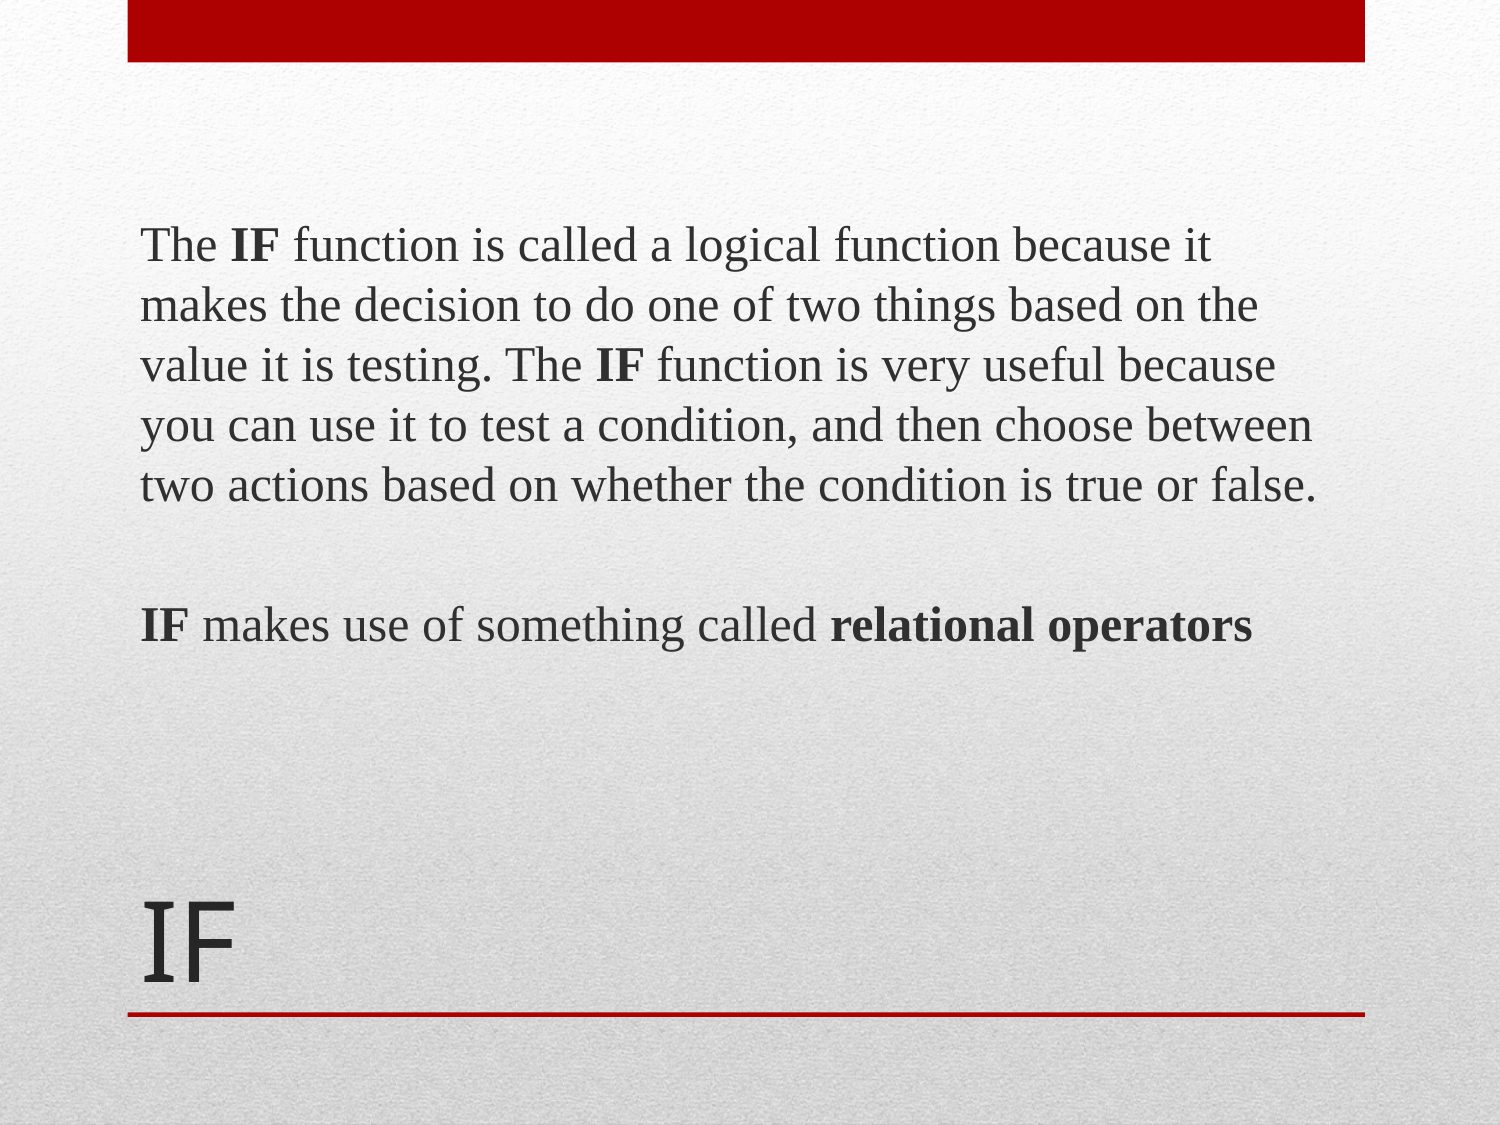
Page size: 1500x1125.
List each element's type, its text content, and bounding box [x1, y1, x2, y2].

list The IF function is called a logical function because it makes the decision to do one of two things based on the value it is testing. The IF function is very useful because you can use it to test a condition, and then choose between two actions based on whether the condition is true or false. IF makes use of something called relational operators [125, 112, 1363, 750]
title IF [125, 750, 1238, 1013]
